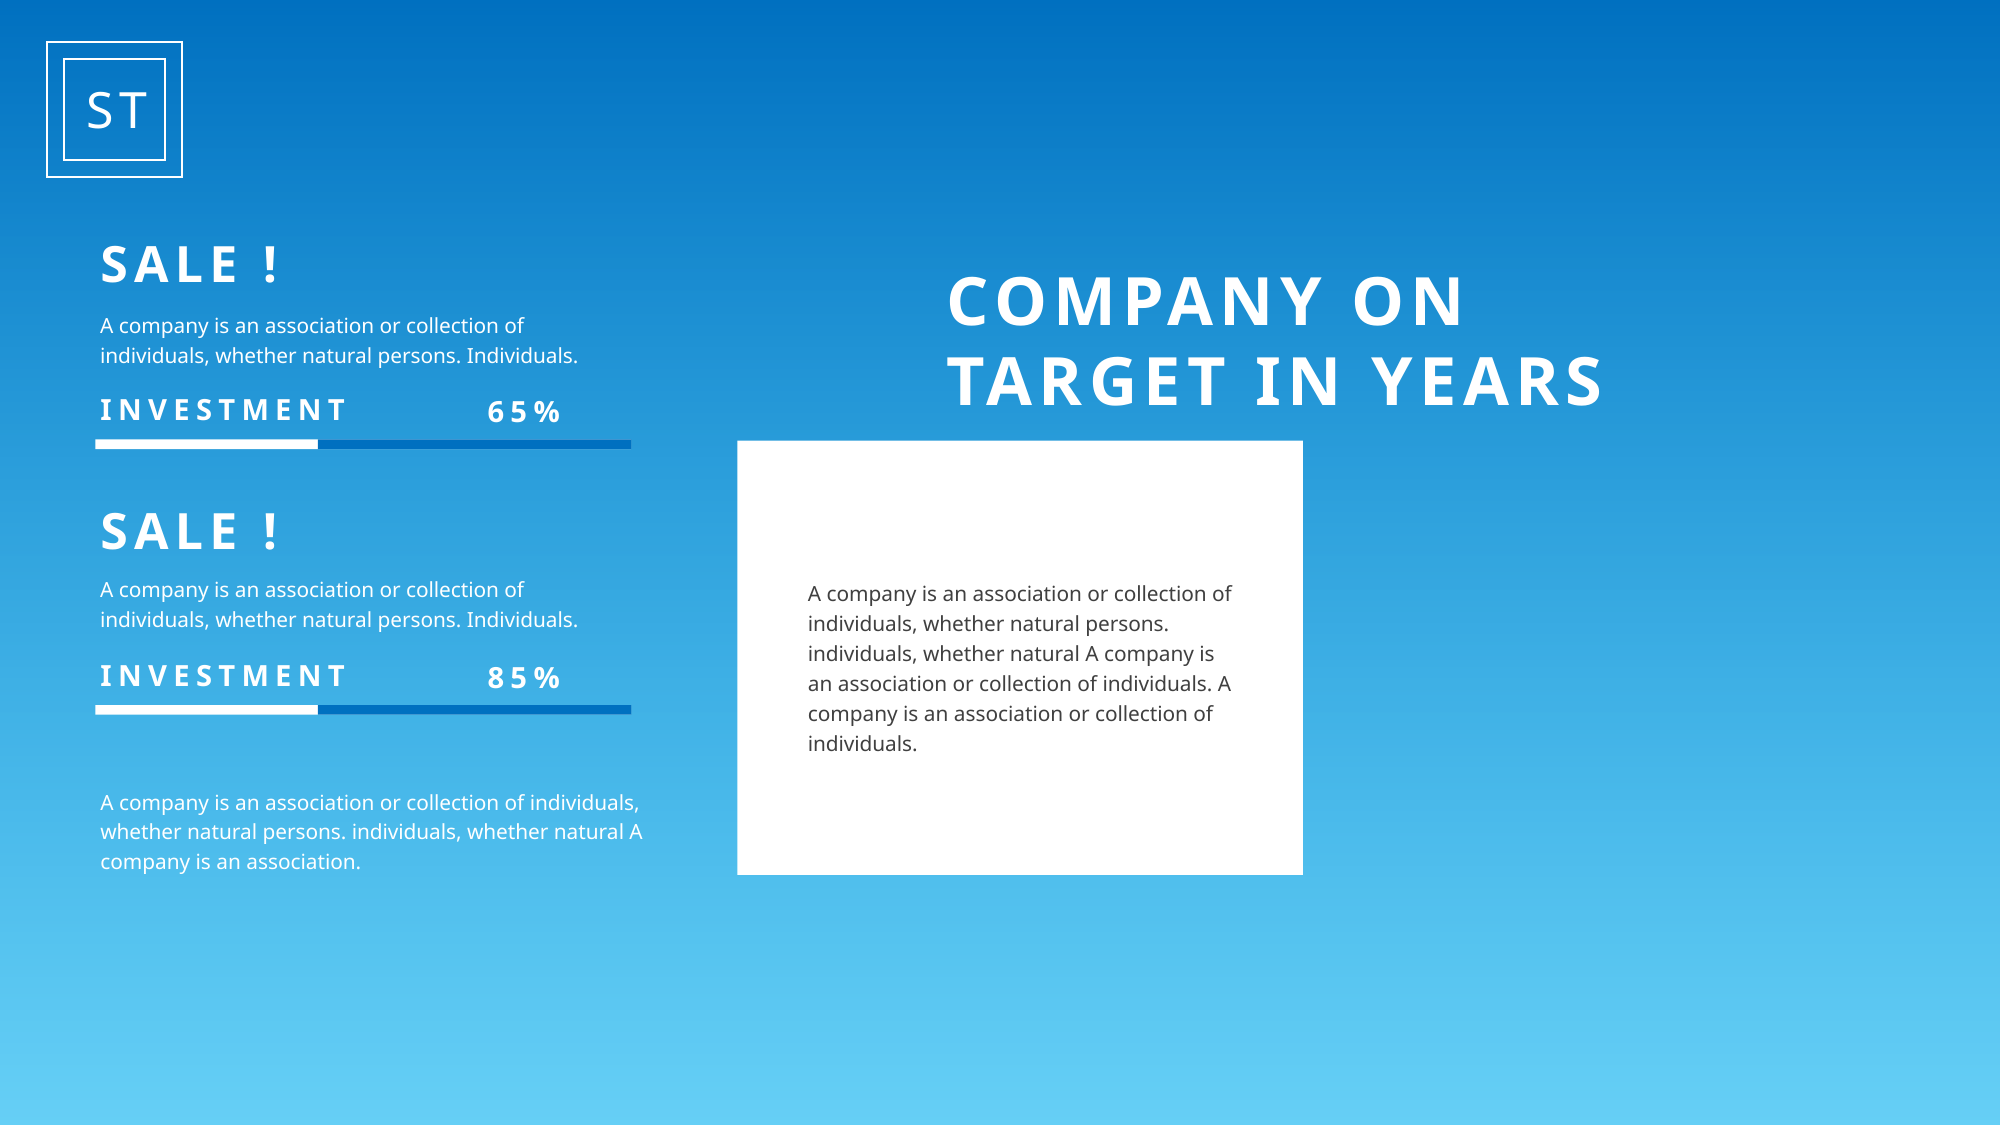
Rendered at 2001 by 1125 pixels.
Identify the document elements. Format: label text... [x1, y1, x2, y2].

text_box A company is an association or collection of individuals, whether natural persons. Individuals. [85, 300, 628, 383]
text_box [85, 383, 632, 449]
text_box A company is an association or collection of individuals, whether natural persons. individuals, whether natural A company is an association. [85, 776, 687, 864]
text_box A company is an association or collection of individuals, whether natural persons. individuals, whether natural A company is an association or collection of individuals. A company is an association or collection of individuals. [793, 568, 918, 656]
text_box [0, 0, 2000, 1125]
text_box [736, 440, 918, 876]
text_box A company is an association or collection of individuals, whether natural persons. Individuals. [85, 564, 628, 649]
picture [918, 0, 1819, 957]
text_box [46, 41, 182, 178]
text_box SALE ! [85, 492, 455, 567]
text_box SALE ! [85, 224, 455, 300]
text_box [85, 649, 632, 715]
